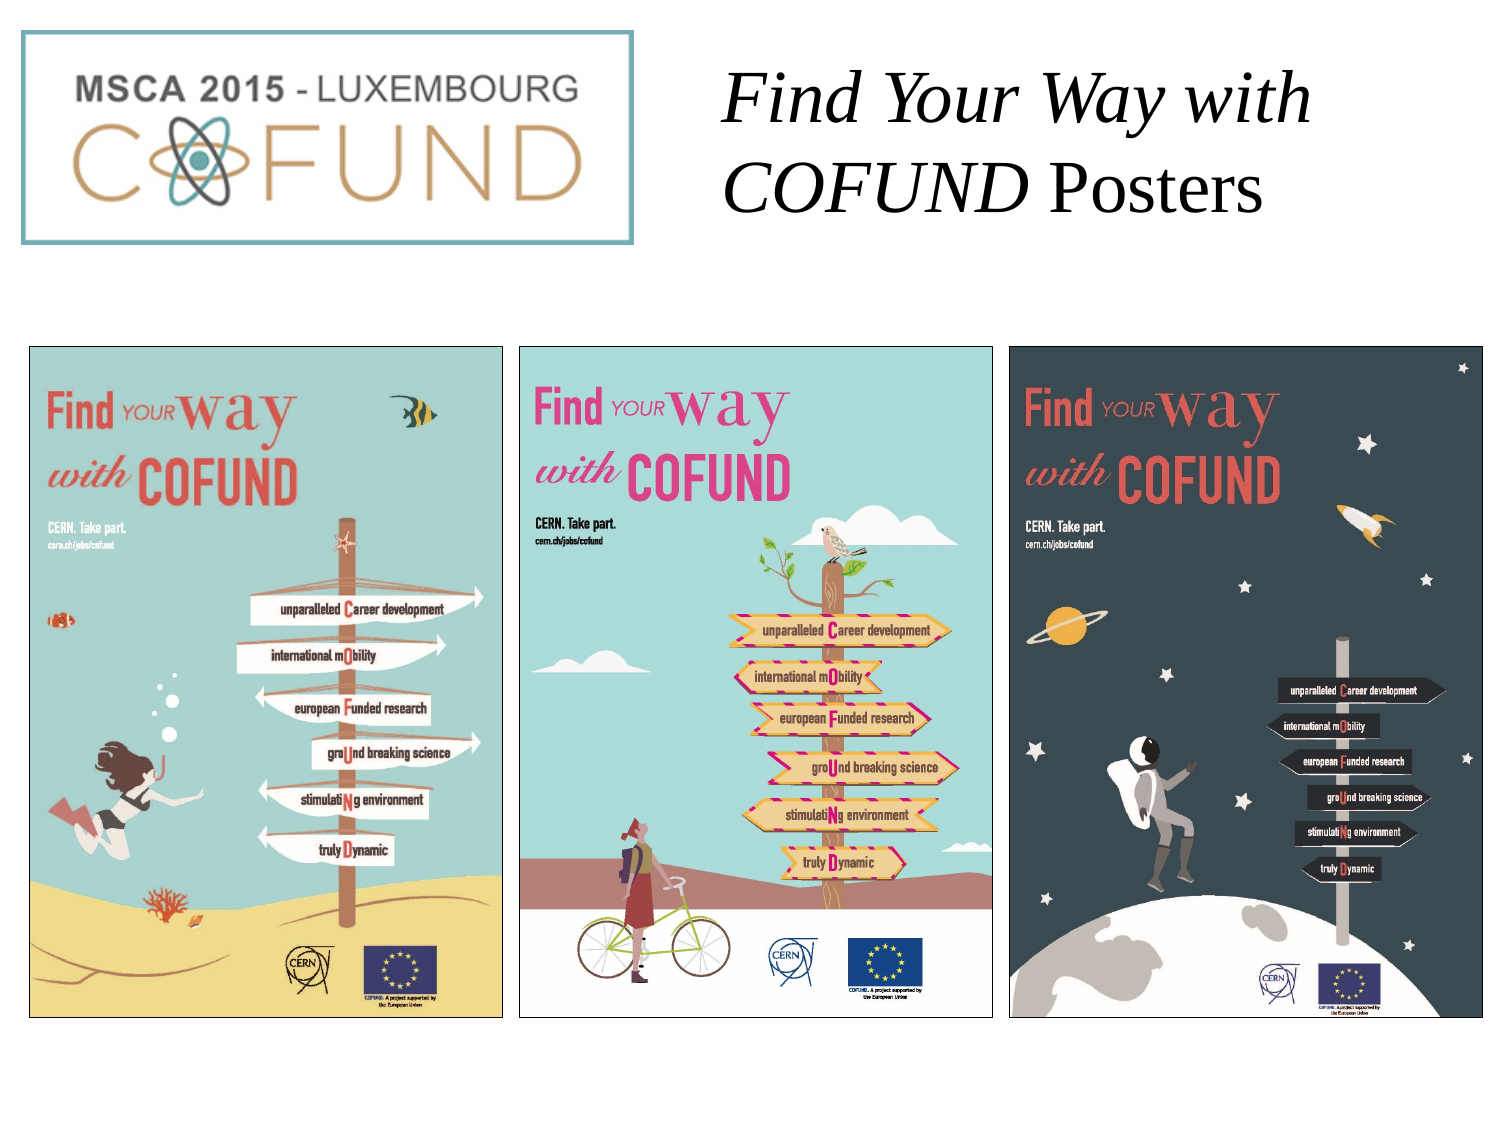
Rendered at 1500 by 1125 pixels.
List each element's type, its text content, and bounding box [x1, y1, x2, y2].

picture [20, 30, 634, 246]
text_box Find Your Way with COFUND Posters [706, 30, 1486, 245]
picture [519, 346, 993, 1017]
picture [1009, 346, 1483, 1017]
picture [29, 346, 503, 1017]
